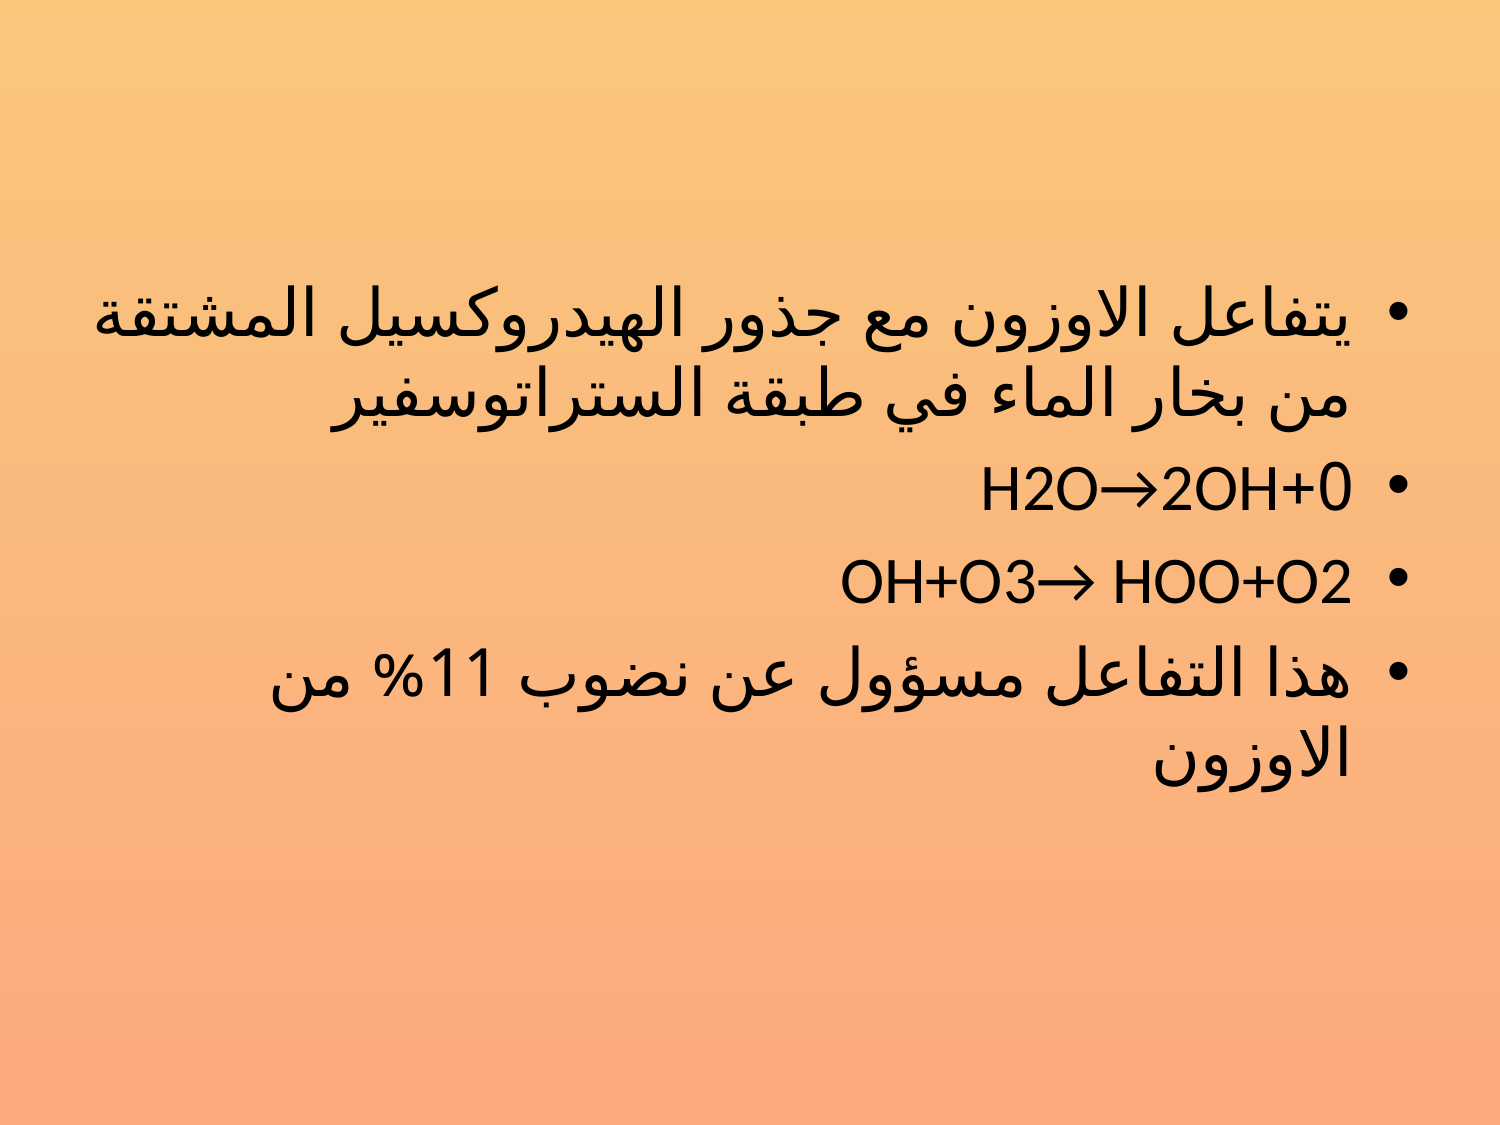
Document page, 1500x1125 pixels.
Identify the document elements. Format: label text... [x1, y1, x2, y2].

list يتفاعل الاوزون مع جذور الهيدروكسيل المشتقة من بخار الماء في طبقة الستراتوسفير 0+H2O→2OH OH+O3→ HOO+O2 هذا التفاعل مسؤول عن نضوب 11% من الاوزون [75, 262, 1425, 1005]
